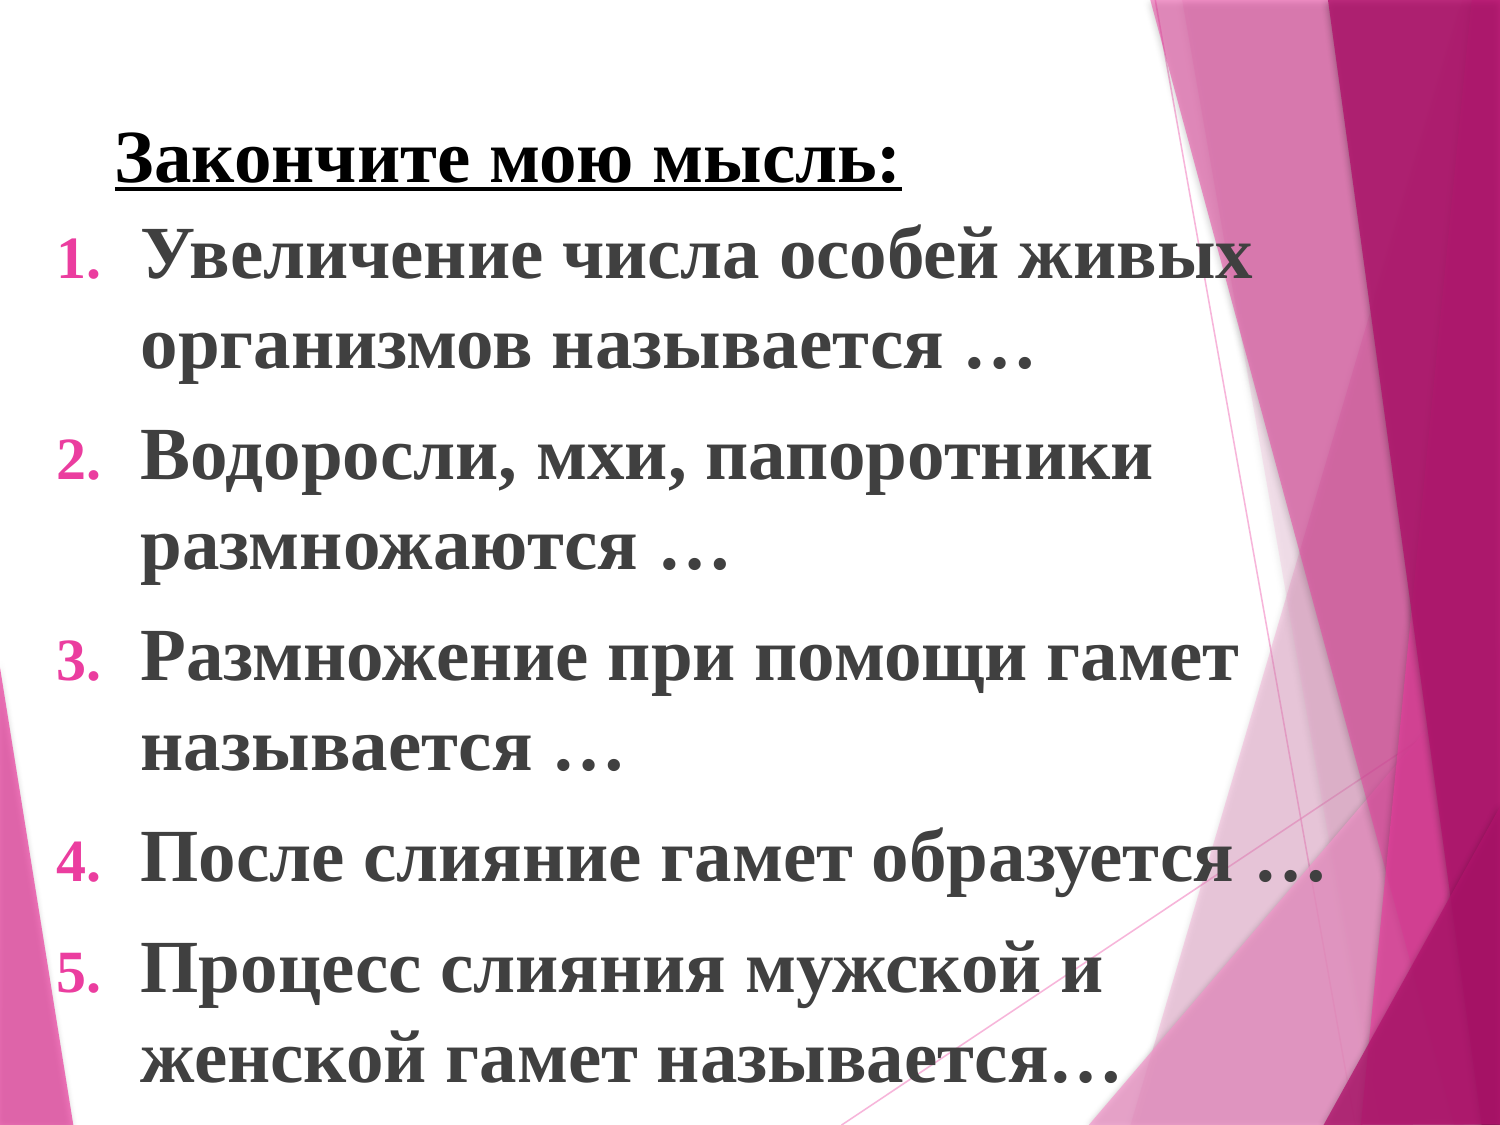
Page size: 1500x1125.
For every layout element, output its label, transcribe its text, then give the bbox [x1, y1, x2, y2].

title Закончите мою мысль: [99, 99, 1142, 196]
list Увеличение числа особей живых организмов называется … Водоросли, мхи, папоротники размножаются … Размножение при помощи гамет называется … После слияние гамет образуется … Процесс слияния мужской и женской гамет называется… [41, 196, 1424, 991]
